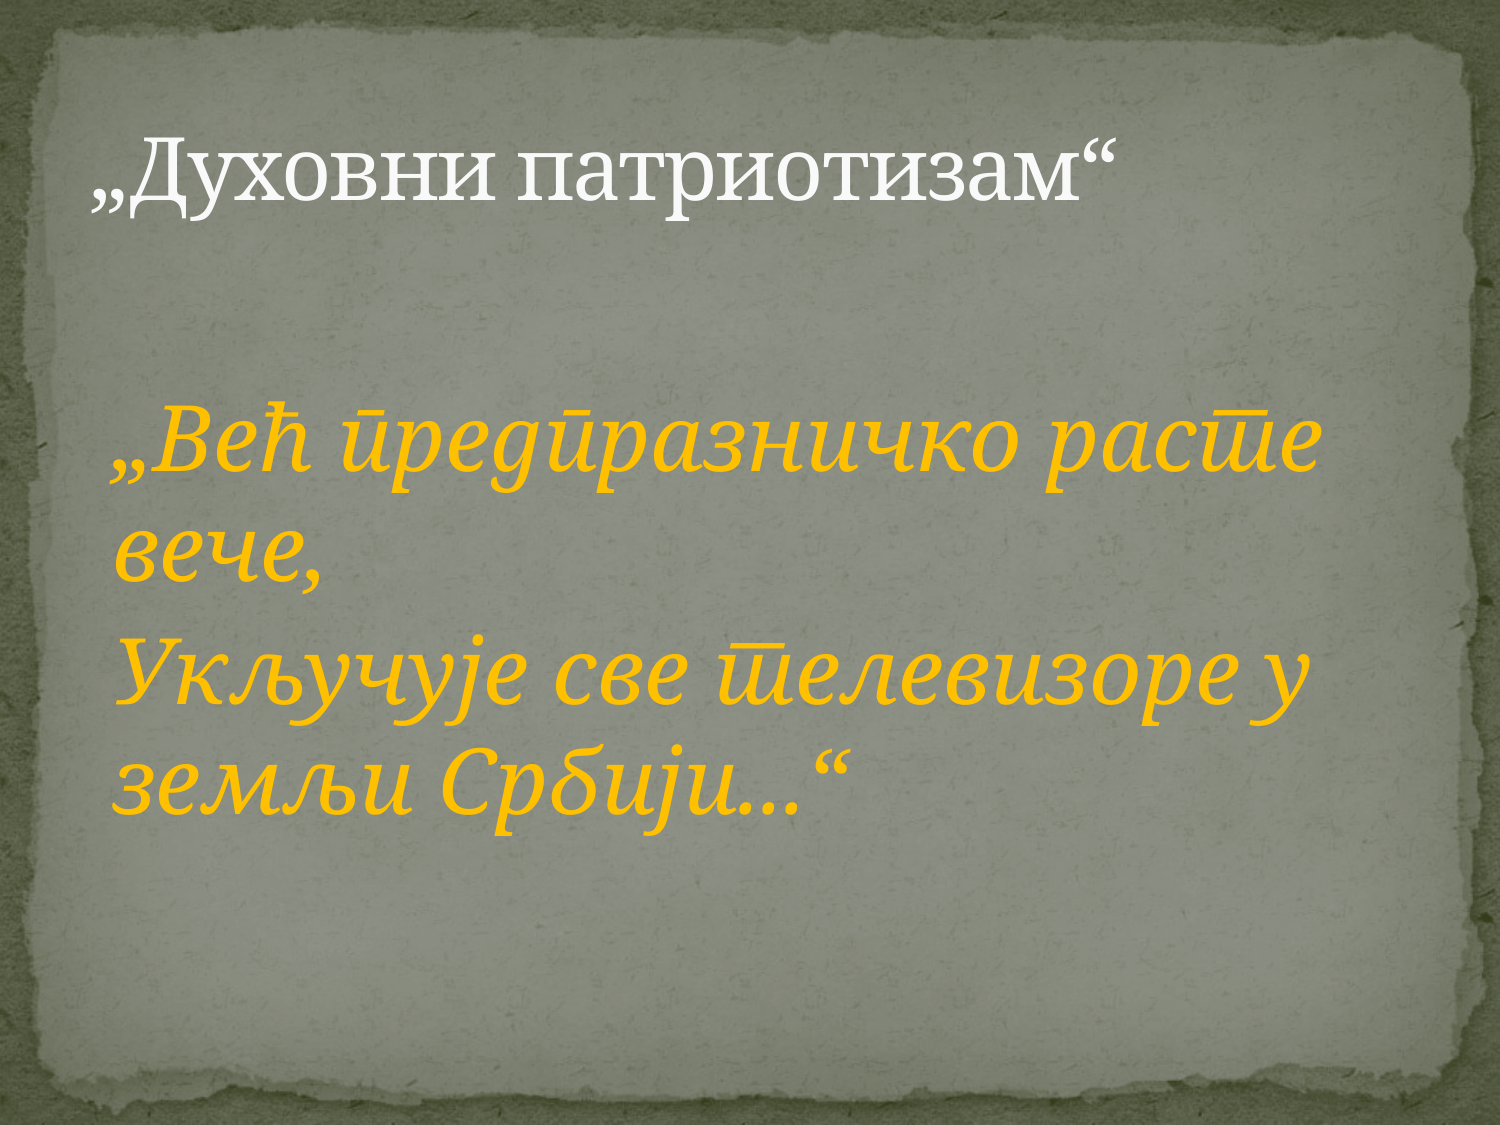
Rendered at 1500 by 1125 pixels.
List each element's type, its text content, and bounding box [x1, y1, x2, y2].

list „Већ предпразничко расте вече, Укључује све телевизоре у земљи Србији...“ [75, 249, 1425, 1000]
title „Духовни патриотизам“ [74, 24, 1425, 225]
